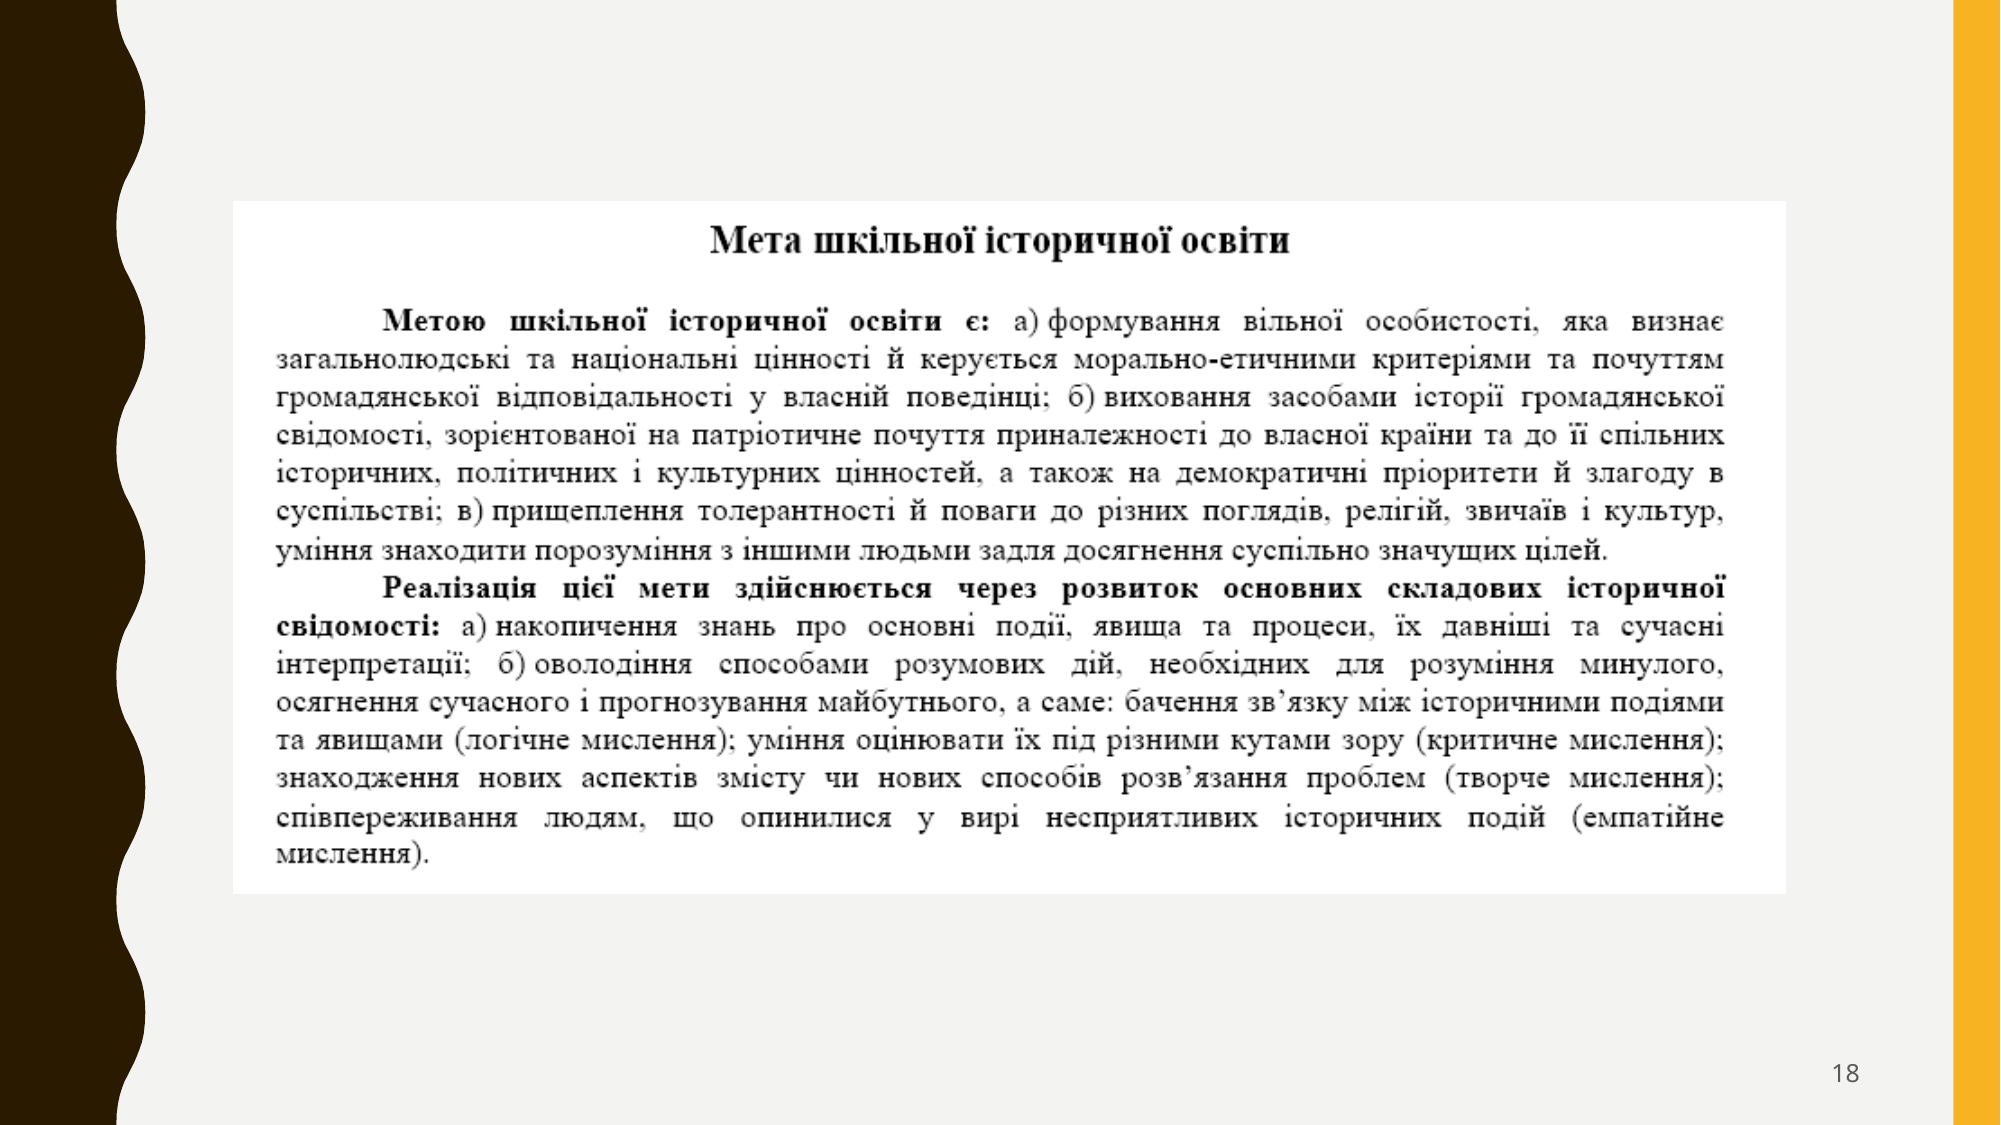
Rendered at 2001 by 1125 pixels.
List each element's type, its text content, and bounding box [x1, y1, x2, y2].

picture [233, 201, 1786, 894]
slide_number 18 [1412, 1045, 1875, 1103]
